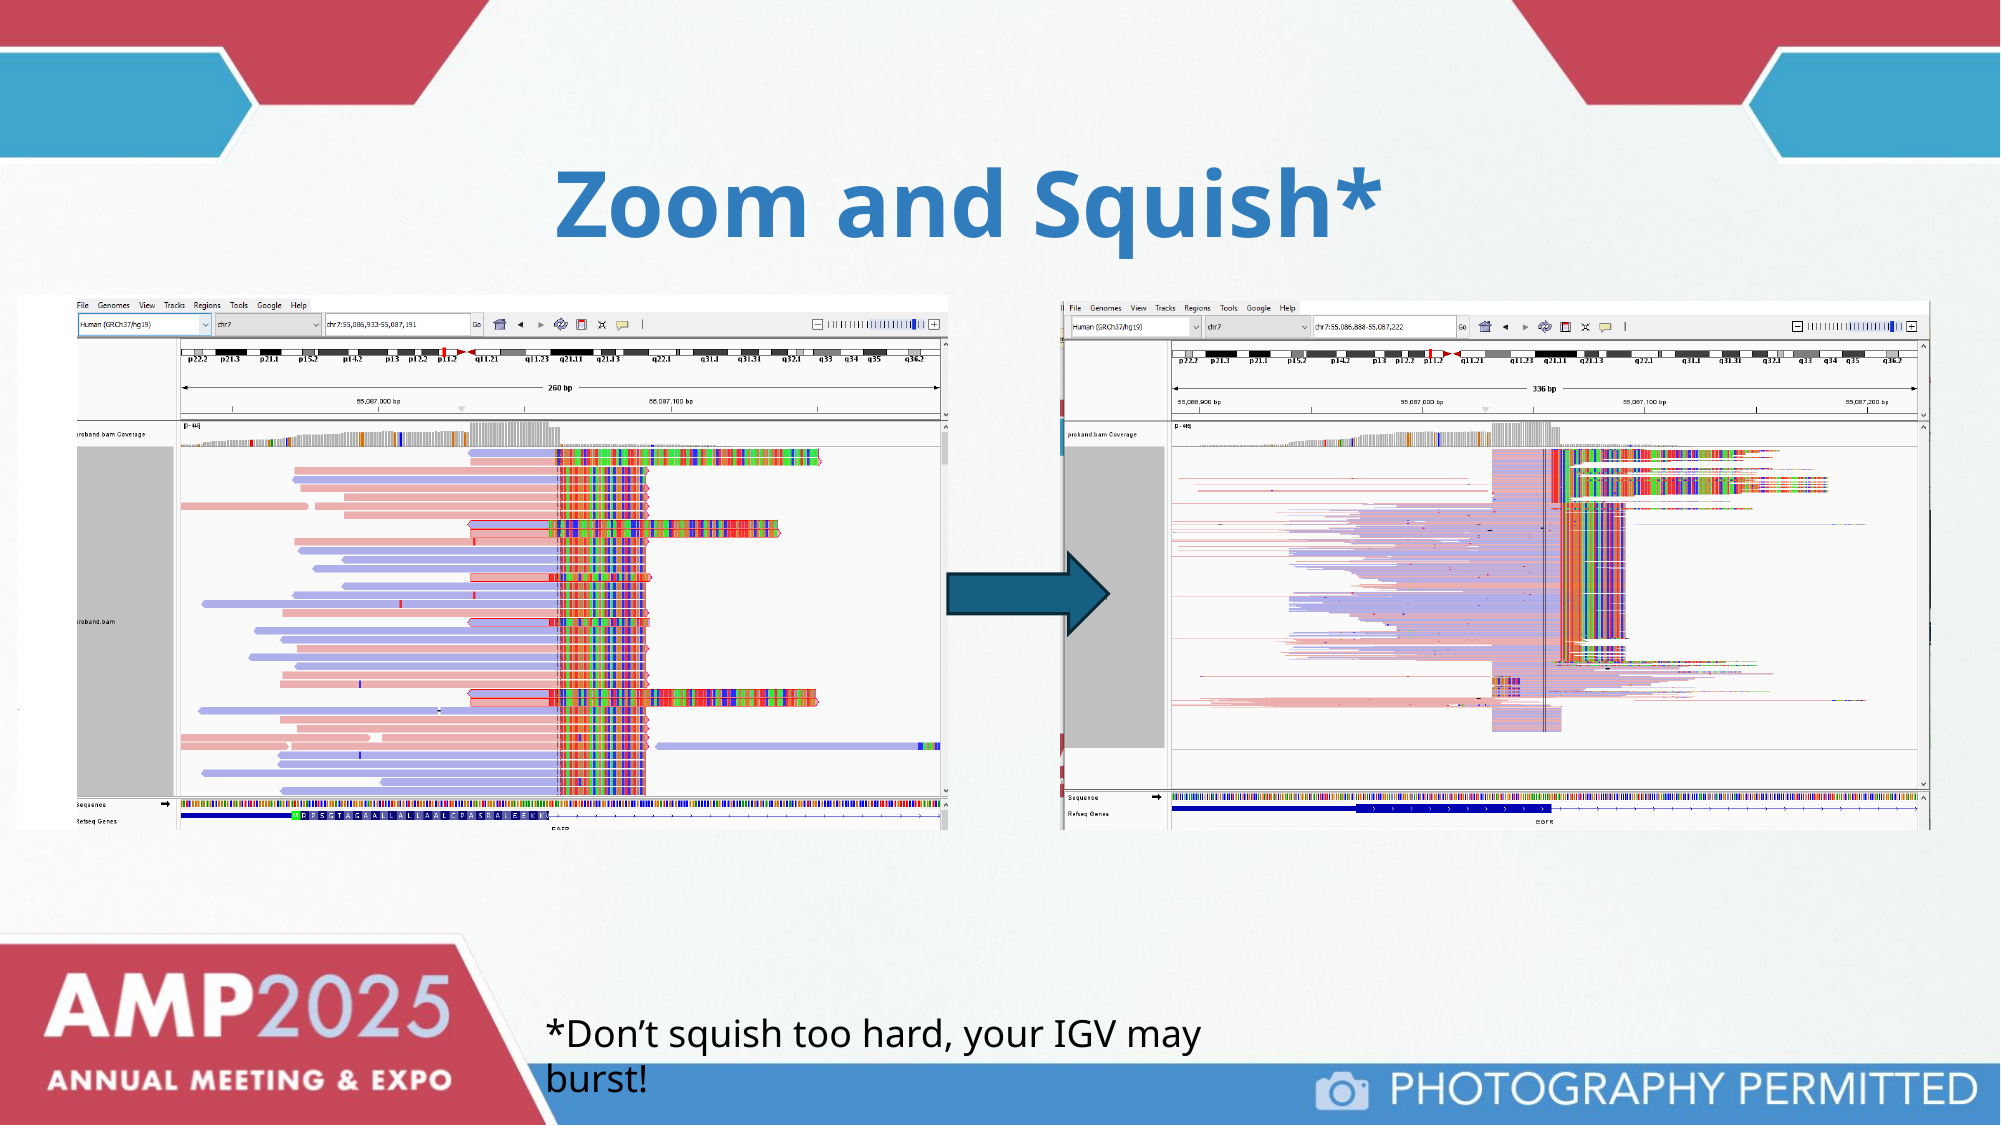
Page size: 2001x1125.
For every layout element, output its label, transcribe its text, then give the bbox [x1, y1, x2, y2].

text_box [949, 572, 1060, 616]
title Zoom and Squish* [540, 170, 2000, 265]
text_box *Don’t squish too hard, your IGV may burst! [530, 1002, 1270, 1107]
picture [0, 0, 2001, 1125]
